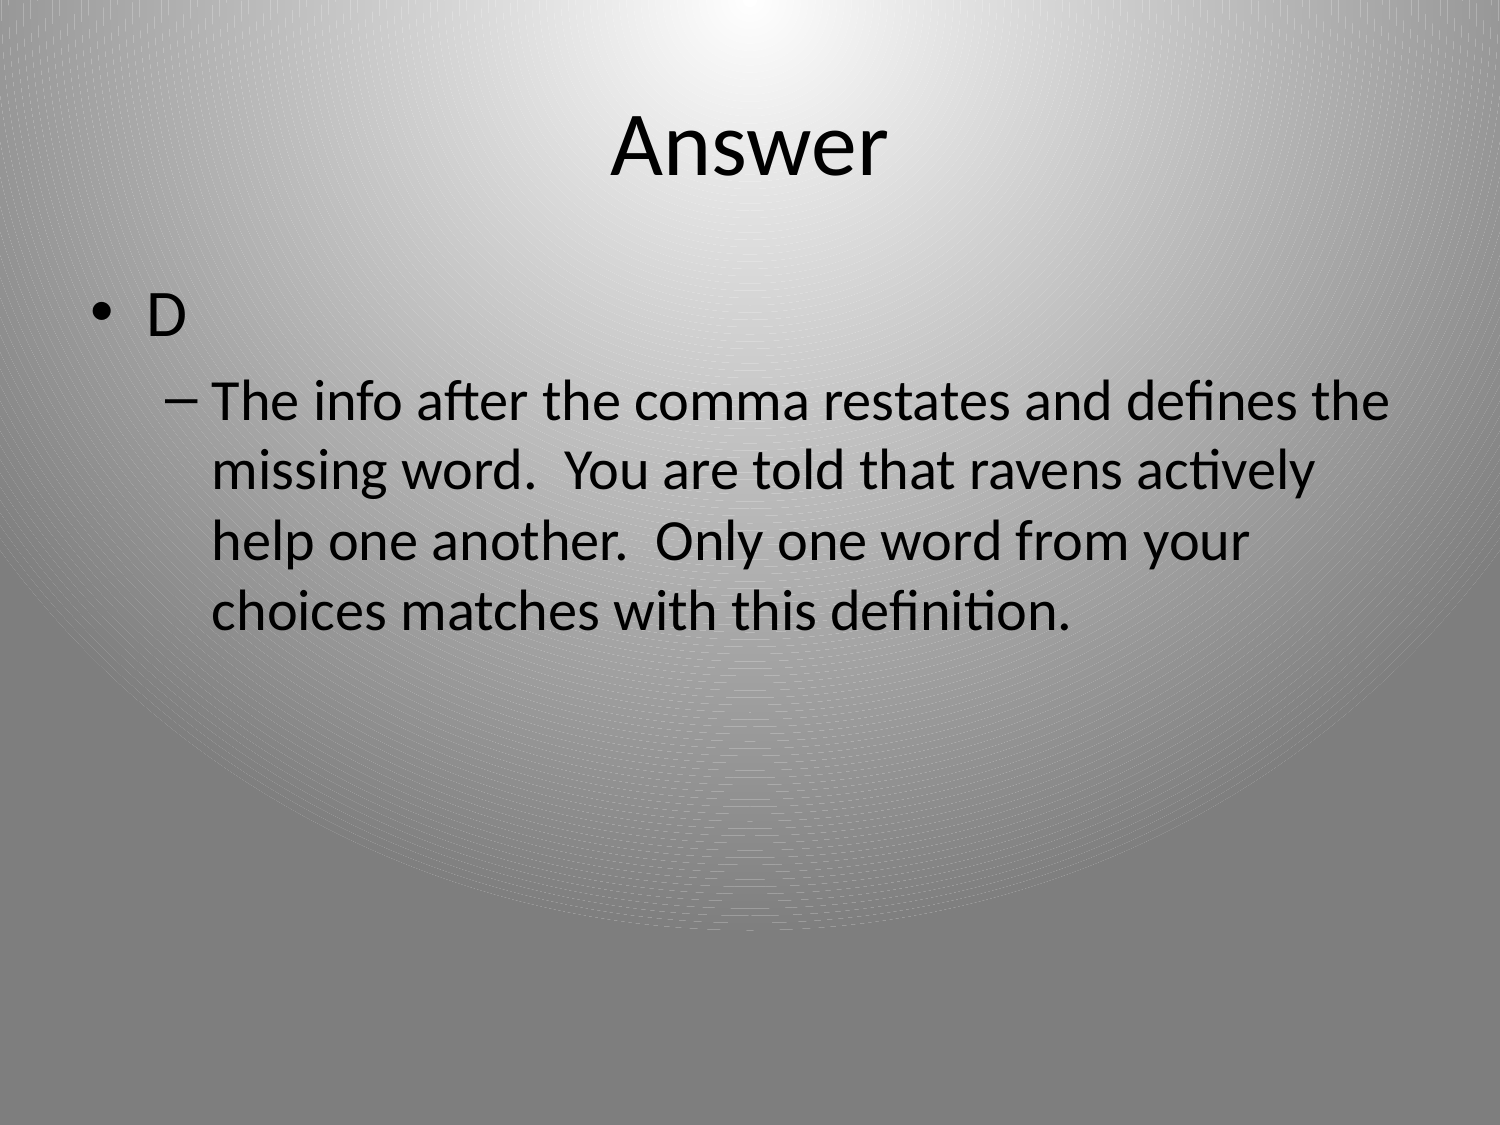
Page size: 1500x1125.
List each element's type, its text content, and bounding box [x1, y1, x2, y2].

list D The info after the comma restates and defines the missing word. You are told that ravens actively help one another. Only one word from your choices matches with this definition. [75, 262, 1425, 1005]
title Answer [75, 45, 1425, 233]
